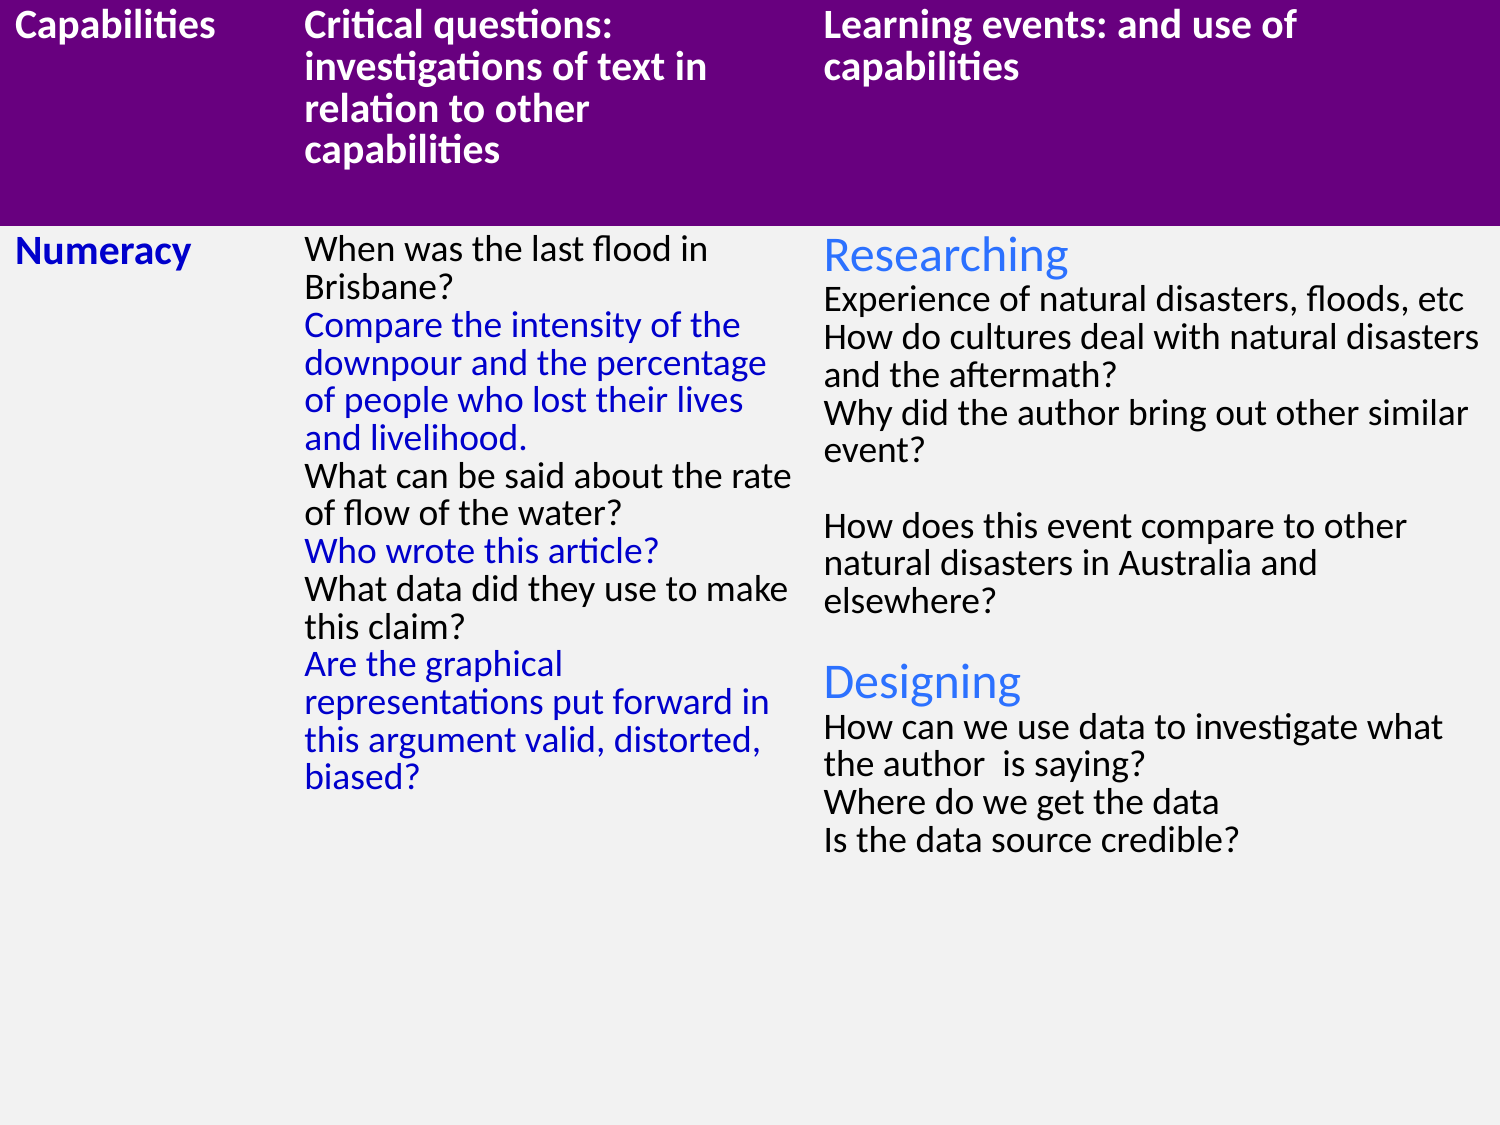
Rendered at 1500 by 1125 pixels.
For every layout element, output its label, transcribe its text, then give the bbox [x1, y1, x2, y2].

table_header Critical questions: investigations of text in relation to other capabilities [289, 0, 809, 226]
table_header Learning events: and use of capabilities [809, 0, 1500, 226]
table_cell Researching Experience of natural disasters, floods, etc How do cultures deal with natural disasters and the aftermath? Why did the author bring out other similar event? How does this event compare to other natural disasters in Australia and elsewhere? Designing How can we use data to investigate what the author is saying? Where do we get the data Is the data source credible? [809, 226, 1500, 1125]
table_cell Numeracy [0, 226, 289, 1125]
table_header Capabilities [0, 0, 289, 226]
table_cell When was the last flood in Brisbane? Compare the intensity of the downpour and the percentage of people who lost their lives and livelihood. What can be said about the rate of flow of the water? Who wrote this article? What data did they use to make this claim? Are the graphical representations put forward in this argument valid, distorted, biased? [289, 226, 809, 1125]
